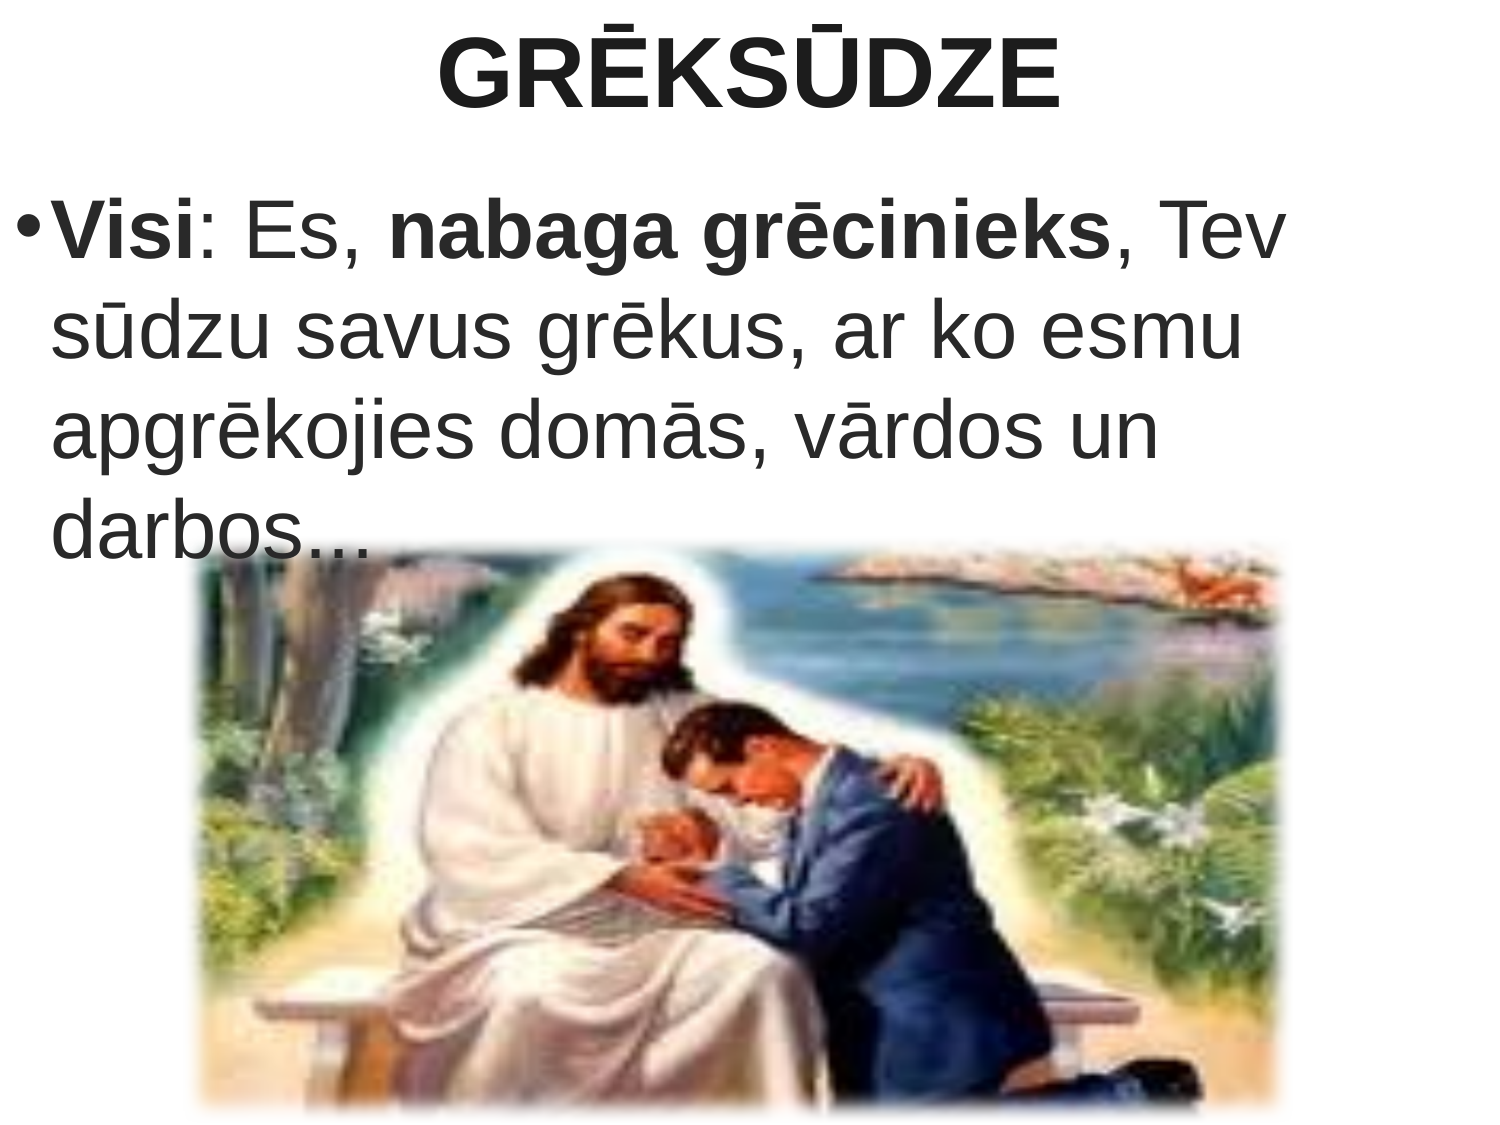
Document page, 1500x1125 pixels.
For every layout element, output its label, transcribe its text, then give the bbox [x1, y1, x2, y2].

text_box Visi: Es, nabaga grēcinieks, Tev sūdzu savus grēkus, ar ko esmu apgrēkojies domās, vārdos un darbos... [0, 167, 1500, 583]
list Grēksūdze [0, 23, 1500, 141]
picture [182, 536, 1295, 1125]
